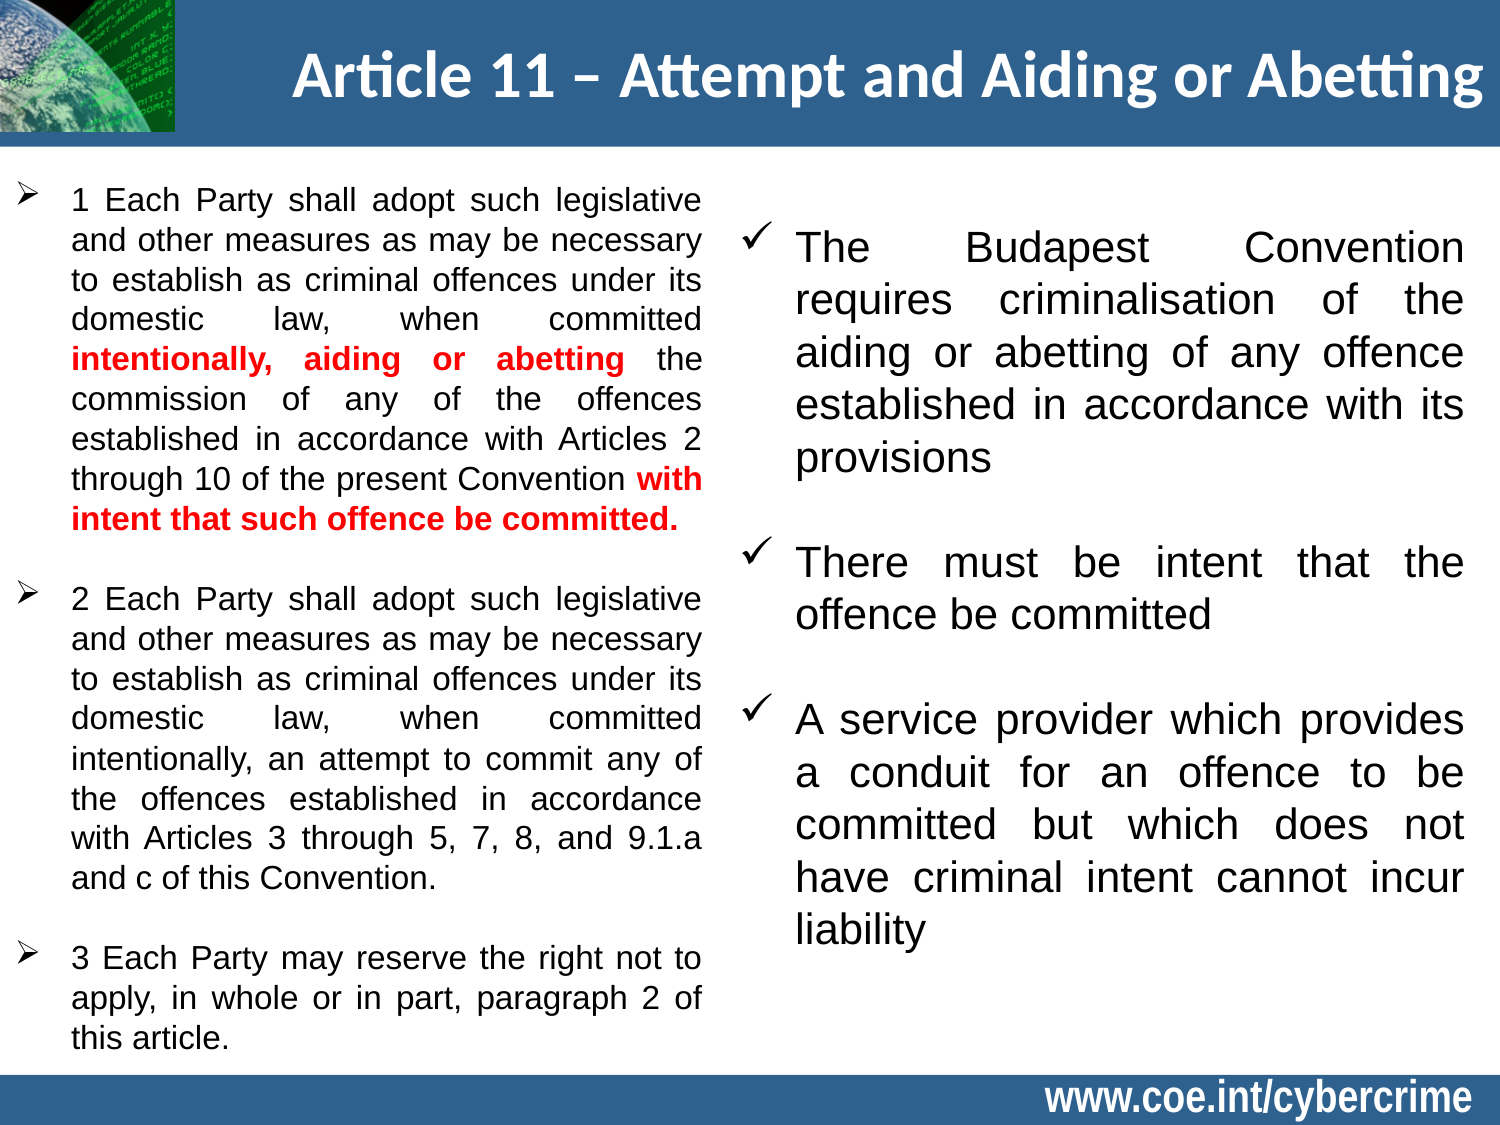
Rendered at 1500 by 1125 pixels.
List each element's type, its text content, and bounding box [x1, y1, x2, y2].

text_box [0, 1073, 1030, 1125]
text_box Article 11 – Attempt and Aiding or Abetting [0, 0, 1500, 149]
text_box www.coe.int/cybercrime [1030, 1059, 1500, 1125]
text_box 1 Each Party shall adopt such legislative and other measures as may be necessary to establish as criminal offences under its domestic law, when committed intentionally, aiding or abetting the commission of any of the offences established in accordance with Articles 2 through 10 of the present Convention with intent that such offence be committed. 2 Each Party shall adopt such legislative and other measures as may be necessary to establish as criminal offences under its domestic law, when committed intentionally, an attempt to commit any of the offences established in accordance with Articles 3 through 5, 7, 8, and 9.1.a and c of this Convention. 3 Each Party may reserve the right not to apply, in whole or in part, paragraph 2 of this article. [0, 170, 718, 1064]
picture [0, 0, 175, 132]
text_box The Budapest Convention requires criminalisation of the aiding or abetting of any offence established in accordance with its provisions There must be intent that the offence be committed A service provider which provides a conduit for an offence to be committed but which does not have criminal intent cannot incur liability [724, 211, 1480, 961]
